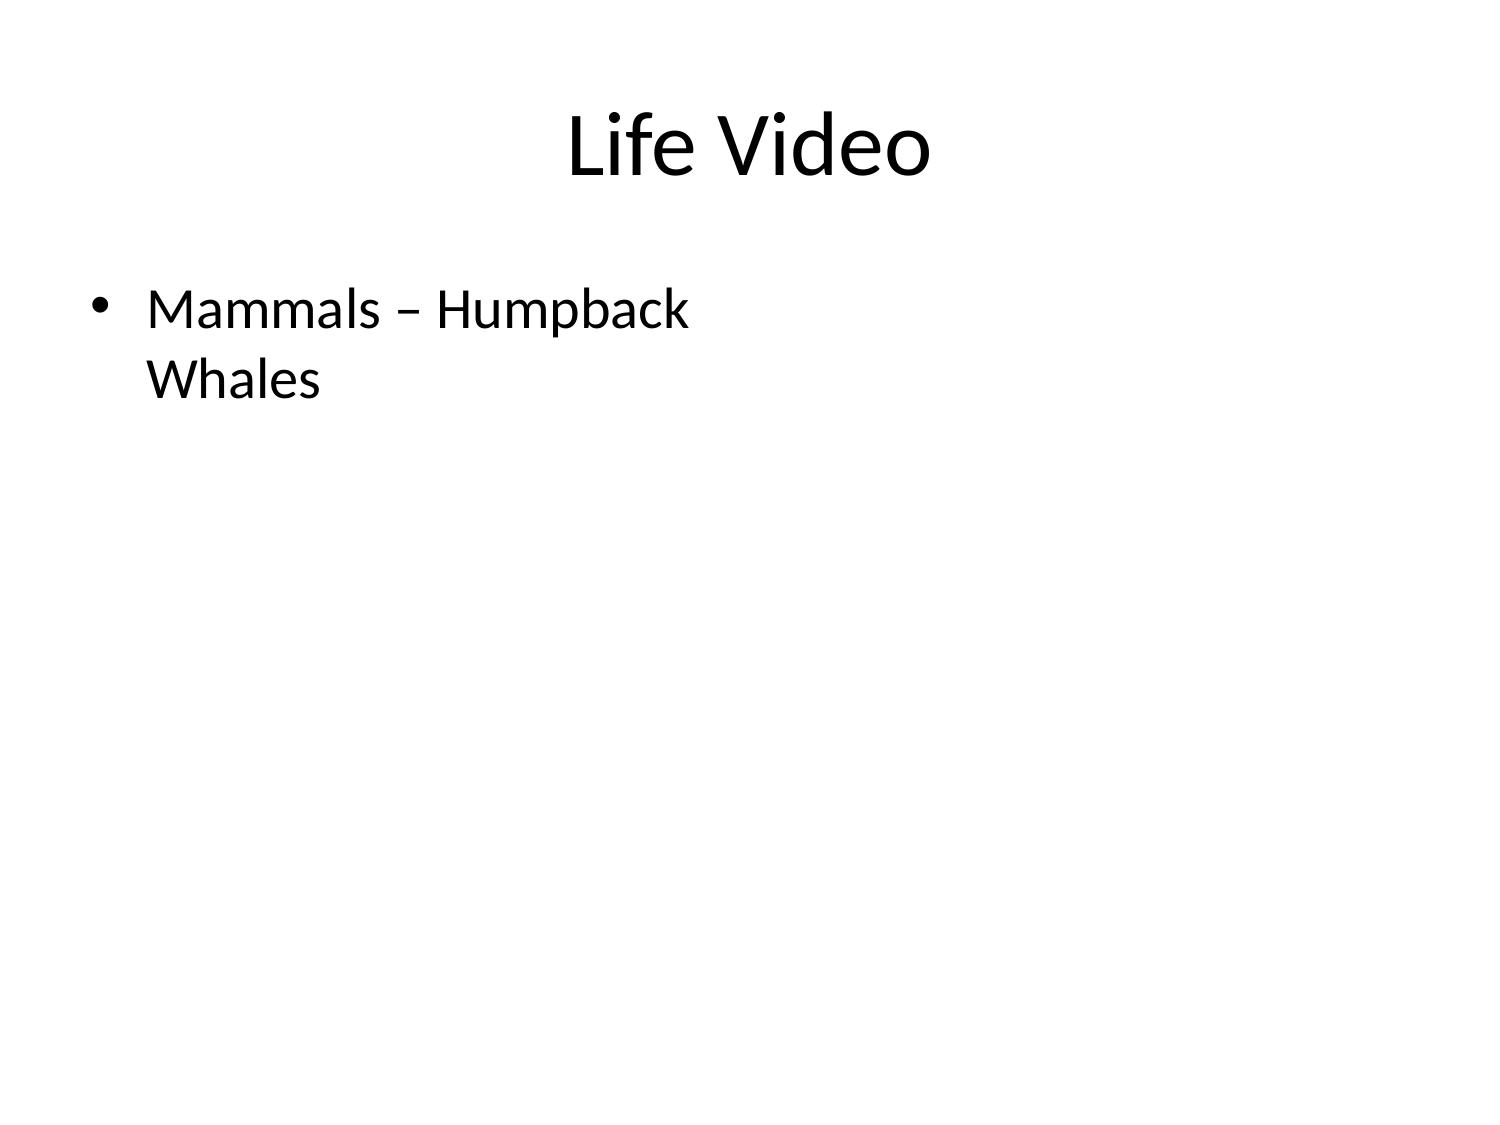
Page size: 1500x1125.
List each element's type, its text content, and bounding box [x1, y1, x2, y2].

title Life Video [75, 45, 1425, 233]
list Mammals – Humpback Whales [75, 262, 738, 1005]
